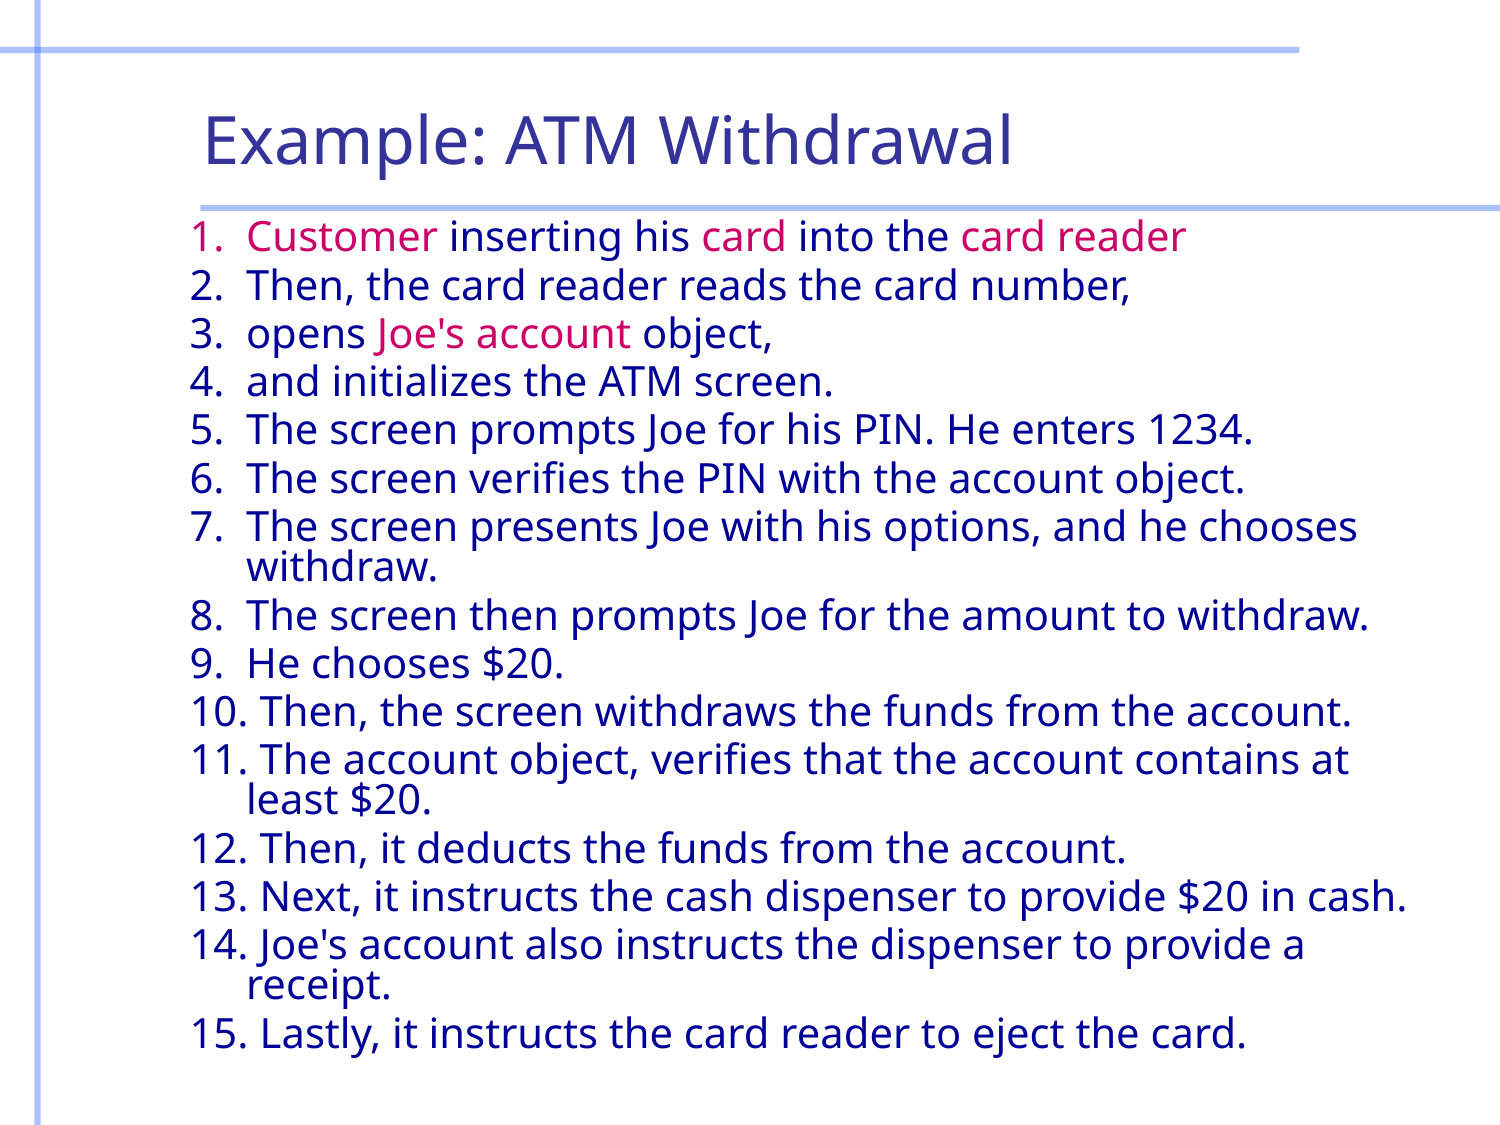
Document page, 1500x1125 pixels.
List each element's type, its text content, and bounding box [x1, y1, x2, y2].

text_box Example: ATM Withdrawal [187, 90, 1436, 185]
text_box Customer inserting his card into the card reader Then, the card reader reads the card number, opens Joe's account object, and initializes the ATM screen. The screen prompts Joe for his PIN. He enters 1234. The screen verifies the PIN with the account object. The screen presents Joe with his options, and he chooses withdraw. The screen then prompts Joe for the amount to withdraw. He chooses $20. Then, the screen withdraws the funds from the account. The account object, verifies that the account contains at least $20. Then, it deducts the funds from the account. Next, it instructs the cash dispenser to provide $20 in cash. Joe's account also instructs the dispenser to provide a receipt. Lastly, it instructs the card reader to eject the card. [174, 212, 1450, 1125]
